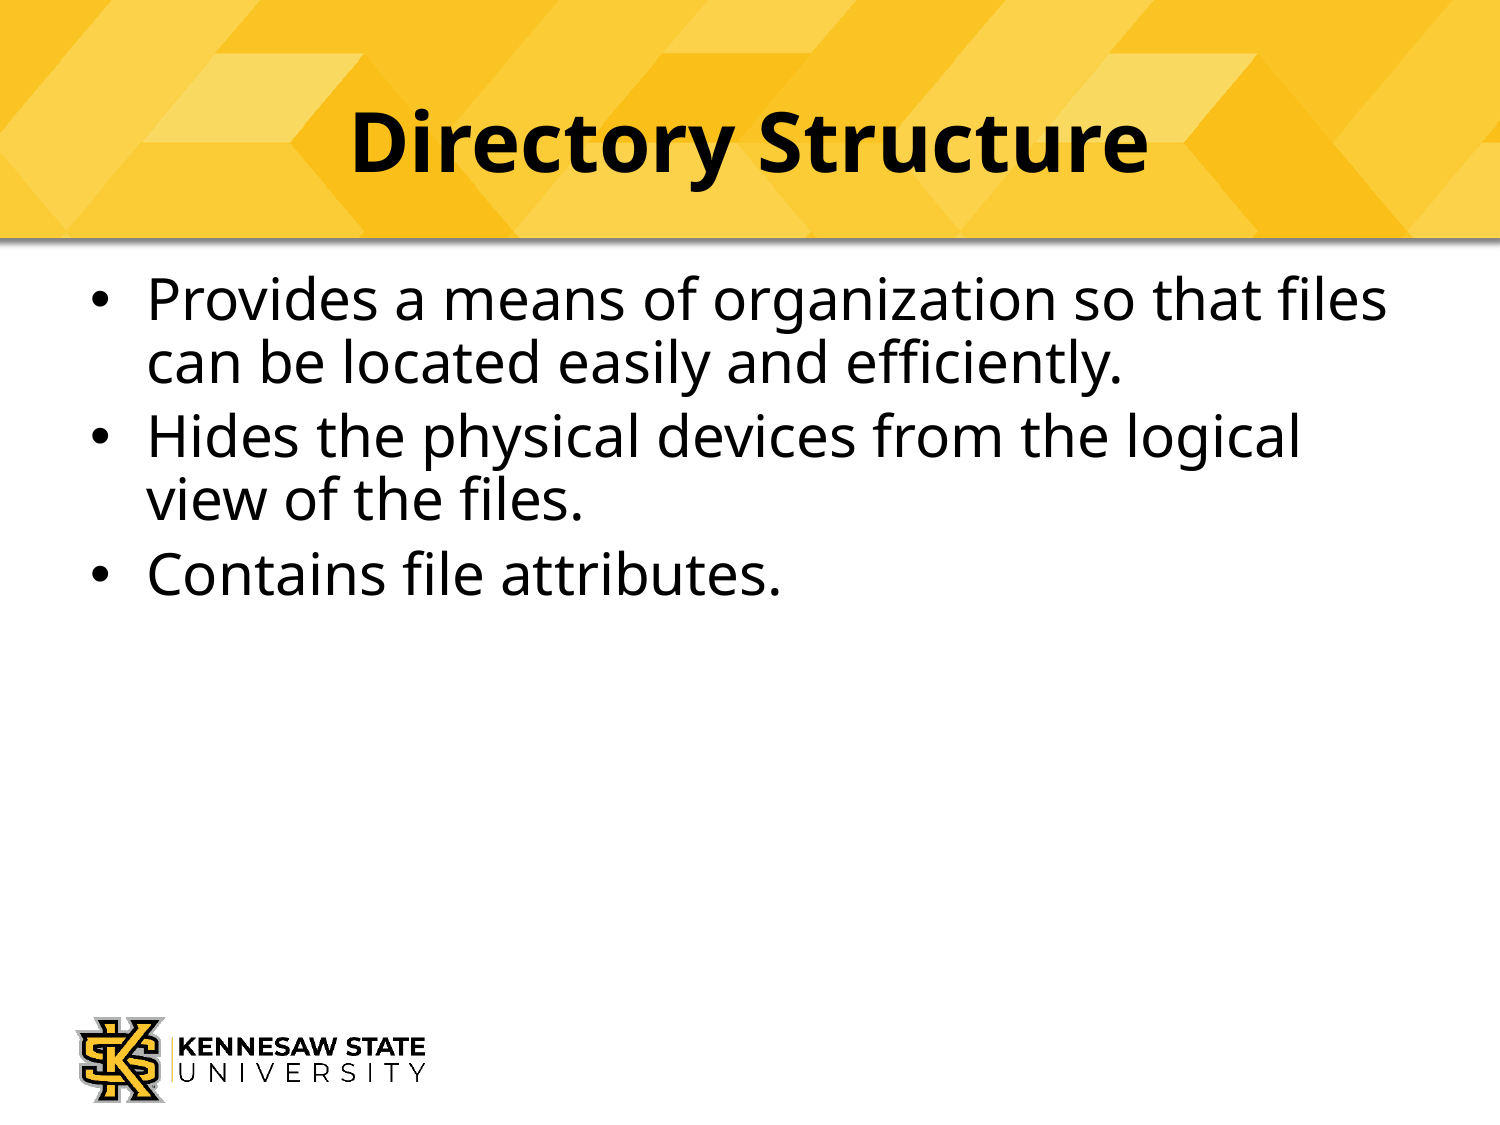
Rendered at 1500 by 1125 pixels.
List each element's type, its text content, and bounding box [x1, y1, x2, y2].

title Directory Structure [75, 45, 1425, 233]
list Provides a means of organization so that files can be located easily and efficiently. Hides the physical devices from the logical view of the files. Contains file attributes. [75, 262, 1425, 1005]
picture [0, 0, 1500, 251]
picture [75, 1017, 425, 1103]
